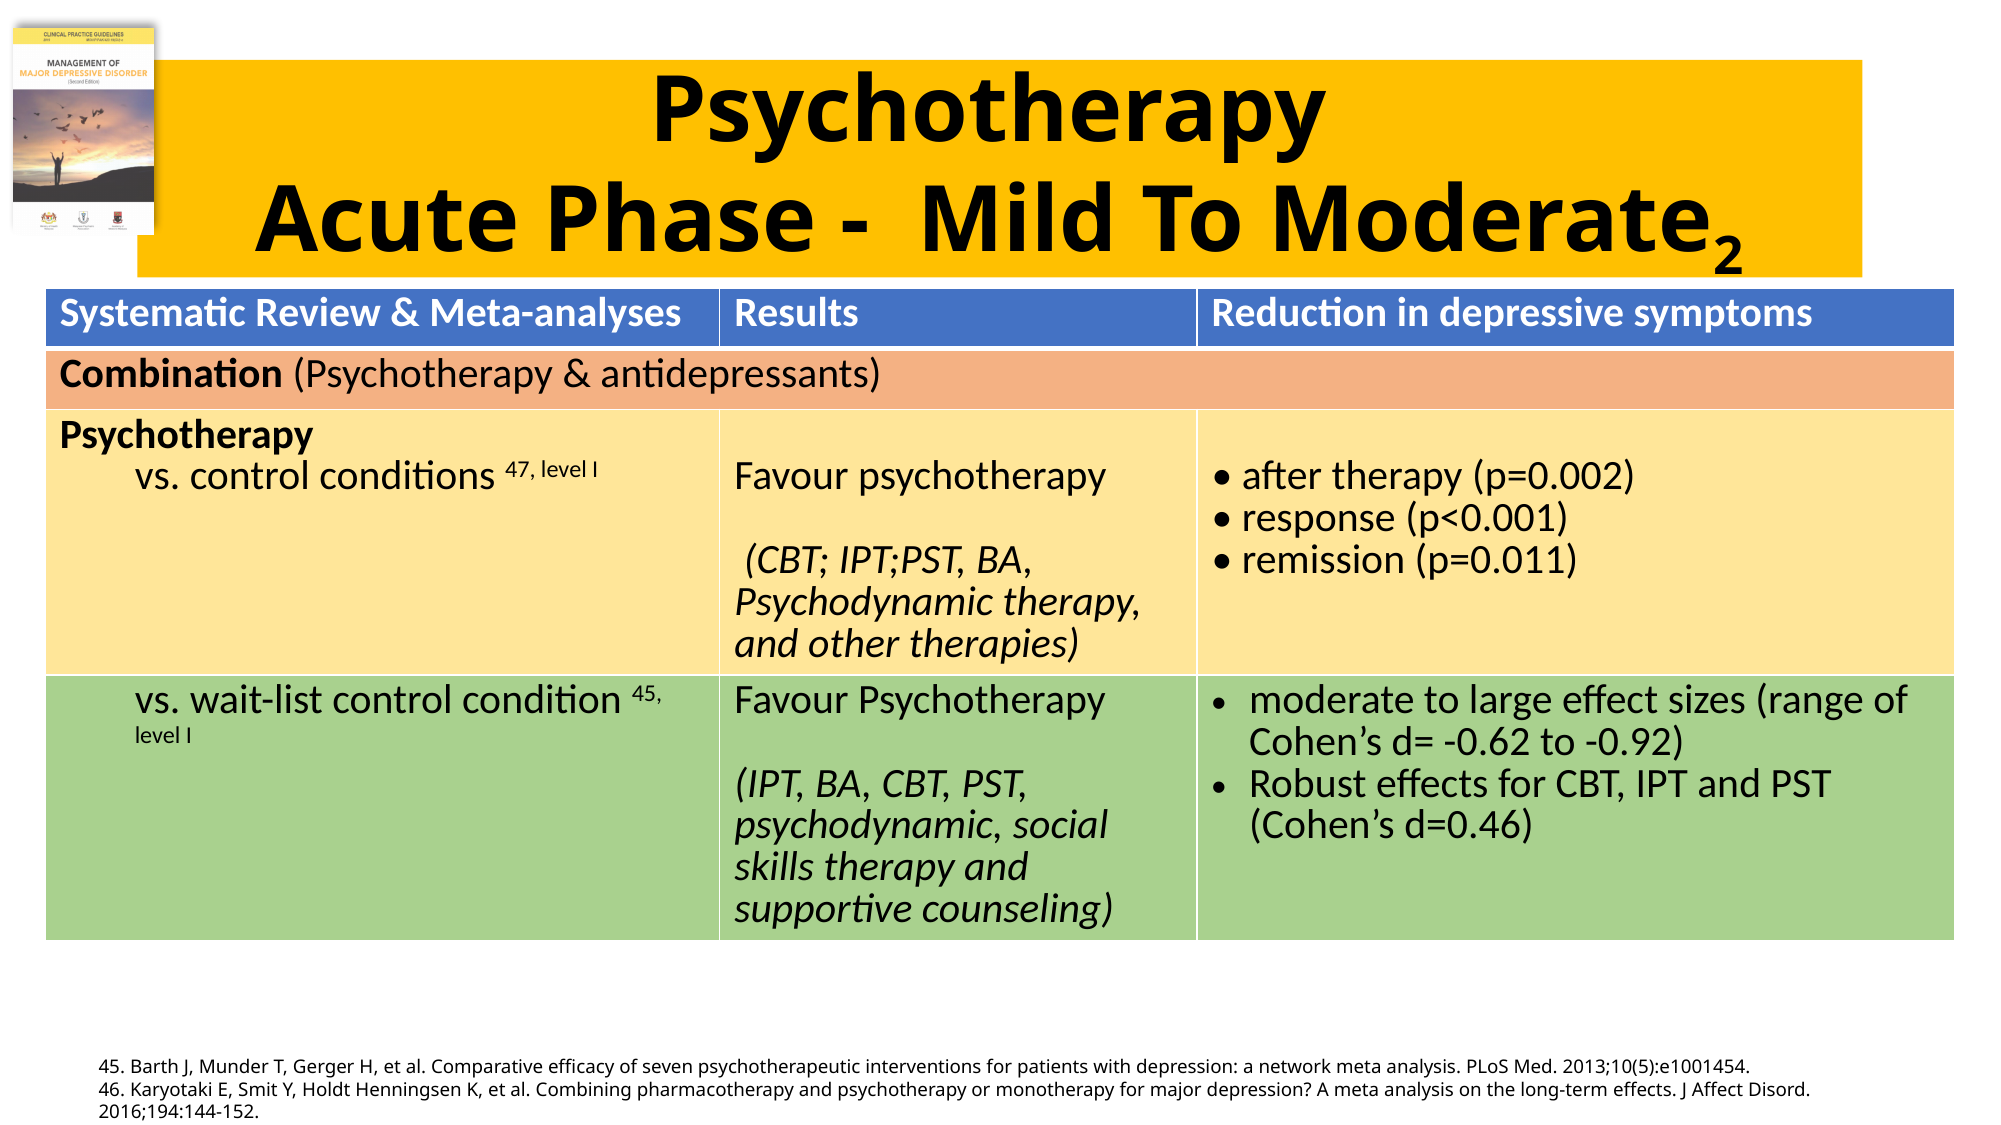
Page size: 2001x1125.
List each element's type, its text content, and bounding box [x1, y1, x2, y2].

table_cell Psychotherapy vs. control conditions 47, level I [46, 410, 719, 674]
table_cell vs. wait-list control condition 45, level I [46, 676, 719, 940]
text_box 45. Barth J, Munder T, Gerger H, et al. Comparative efficacy of seven psychotherapeutic interventions for patients with depression: a network meta analysis. PLoS Med. 2013;10(5):e1001454. 46. Karyotaki E, Smit Y, Holdt Henningsen K, et al. Combining pharmacotherapy and psychotherapy or monotherapy for major depression? A meta analysis on the long-term effects. J Affect Disord. 2016;194:144-152. 47. Cuijpers P, Karyotaki E, Weitz E, et al. The effects of psychotherapies for major depression in adults on remission, recovery and improvement: a meta-analysis. J Affect Disord. 2014;159:118-126. [83, 1047, 1928, 1125]
table_cell Combination (Psychotherapy & antidepressants) [46, 351, 1954, 409]
title Psychotherapy Acute Phase - Mild To Moderate2 [137, 59, 1863, 278]
table_cell Favour Psychotherapy (IPT, BA, CBT, PST, psychodynamic, social skills therapy and supportive counseling) [720, 676, 1196, 940]
table_cell Favour psychotherapy (CBT; IPT;PST, BA, Psychodynamic therapy, and other therapies) [720, 410, 1196, 674]
picture [13, 28, 154, 235]
table_cell • after therapy (p=0.002) • response (p<0.001) • remission (p=0.011) [1198, 410, 1954, 674]
table_header Results [720, 289, 1196, 346]
table_header Reduction in depressive symptoms [1198, 289, 1954, 346]
table_header Systematic Review & Meta-analyses [46, 289, 719, 346]
table_cell moderate to large effect sizes (range of Cohen’s d= -0.62 to -0.92) Robust effects for CBT, IPT and PST (Cohen’s d=0.46) [1198, 676, 1954, 940]
